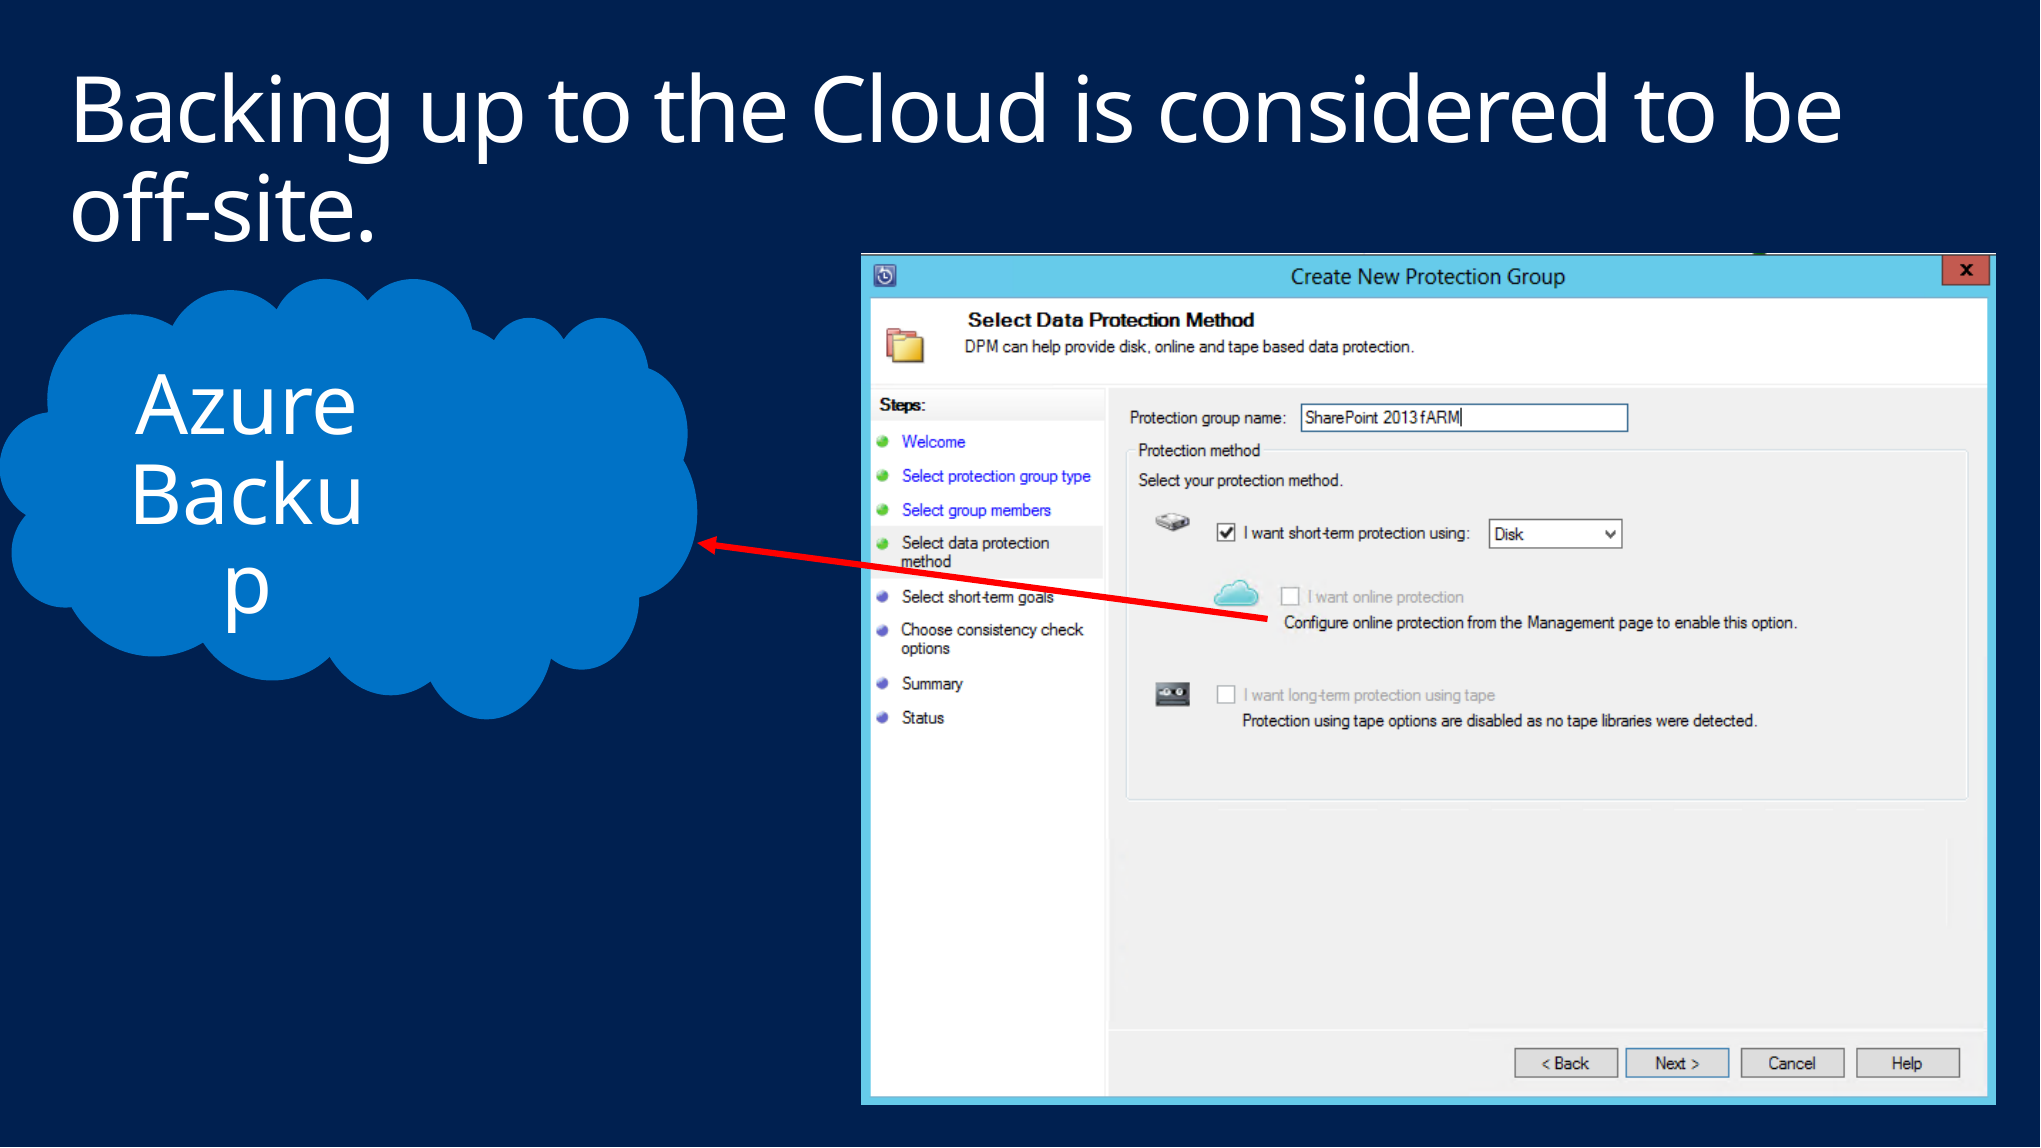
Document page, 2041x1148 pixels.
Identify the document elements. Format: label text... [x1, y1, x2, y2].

text_box Azure Backup [0, 278, 534, 682]
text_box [696, 542, 1268, 620]
text_box [330, 317, 699, 721]
picture [861, 252, 1996, 1106]
title Backing up to the Cloud is considered to be off-site. [45, 48, 1996, 200]
